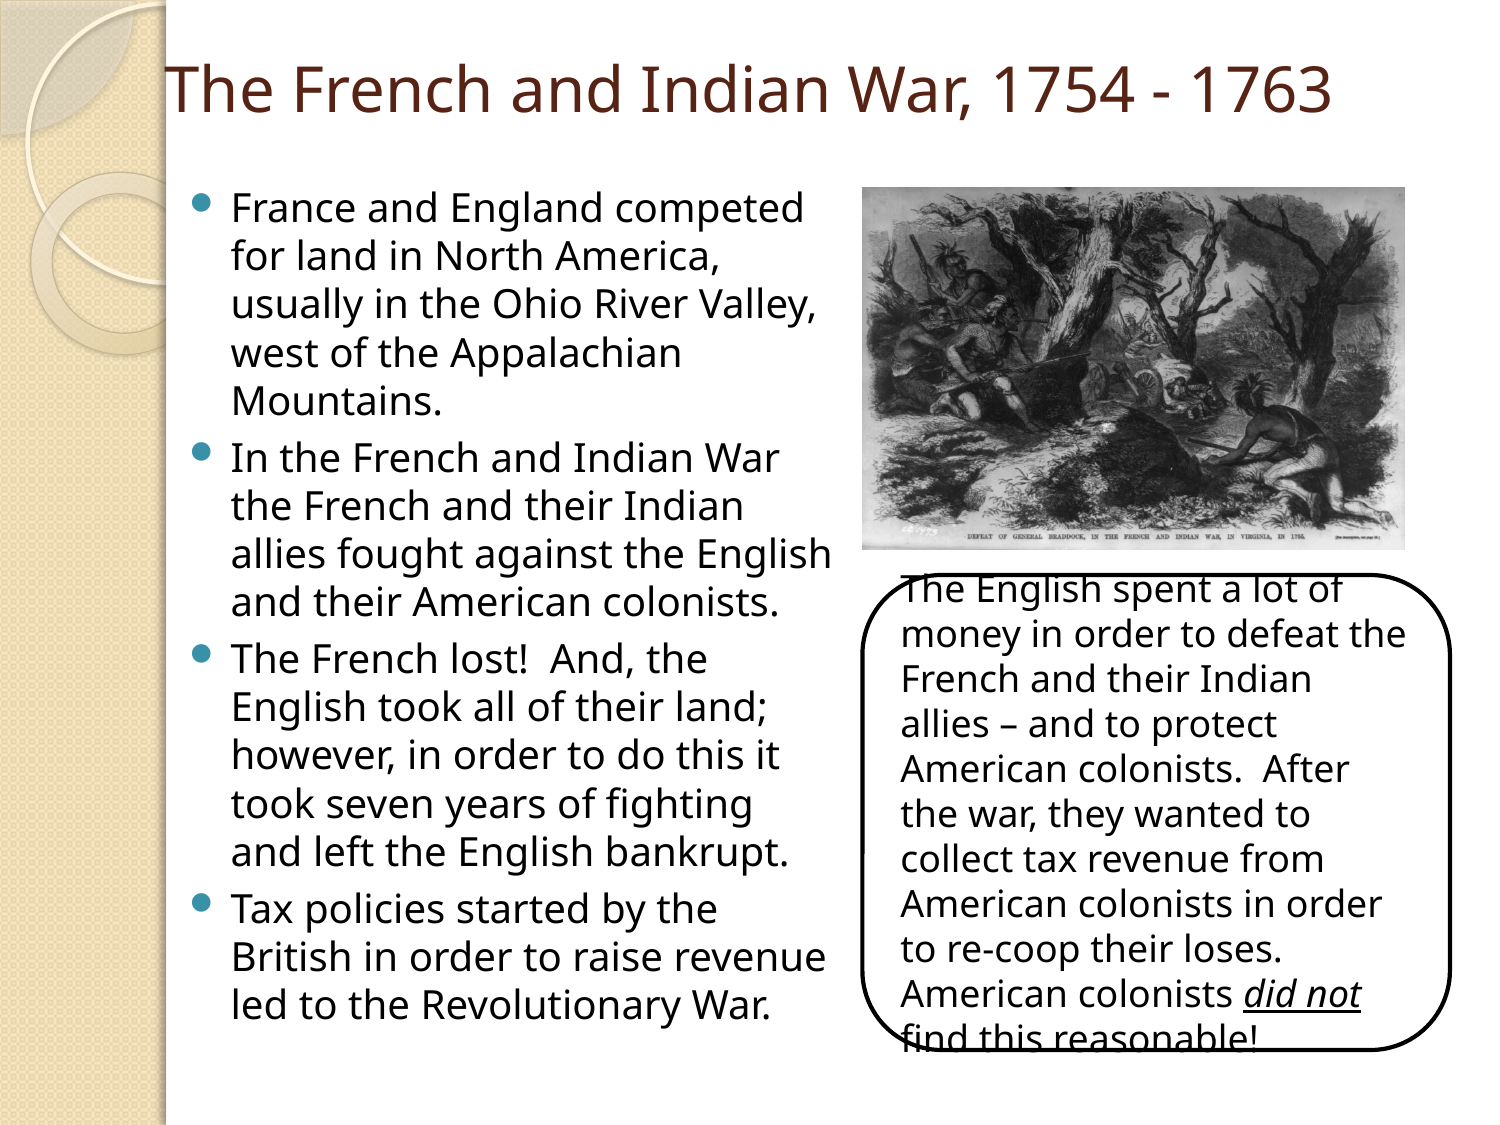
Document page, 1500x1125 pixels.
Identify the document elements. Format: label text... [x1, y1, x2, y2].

list France and England competed for land in North America, usually in the Ohio River Valley, west of the Appalachian Mountains. In the French and Indian War the French and their Indian allies fought against the English and their American colonists. The French lost! And, the English took all of their land; however, in order to do this it took seven years of fighting and left the English bankrupt. Tax policies started by the British in order to raise revenue led to the Revolutionary War. [162, 174, 850, 1125]
title The French and Indian War, 1754 - 1763 [150, 24, 1500, 150]
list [862, 187, 1405, 550]
text_box The English spent a lot of money in order to defeat the French and their Indian allies – and to protect American colonists. After the war, they wanted to collect tax revenue from American colonists in order to re-coop their loses. American colonists did not find this reasonable! [860, 572, 1453, 1053]
